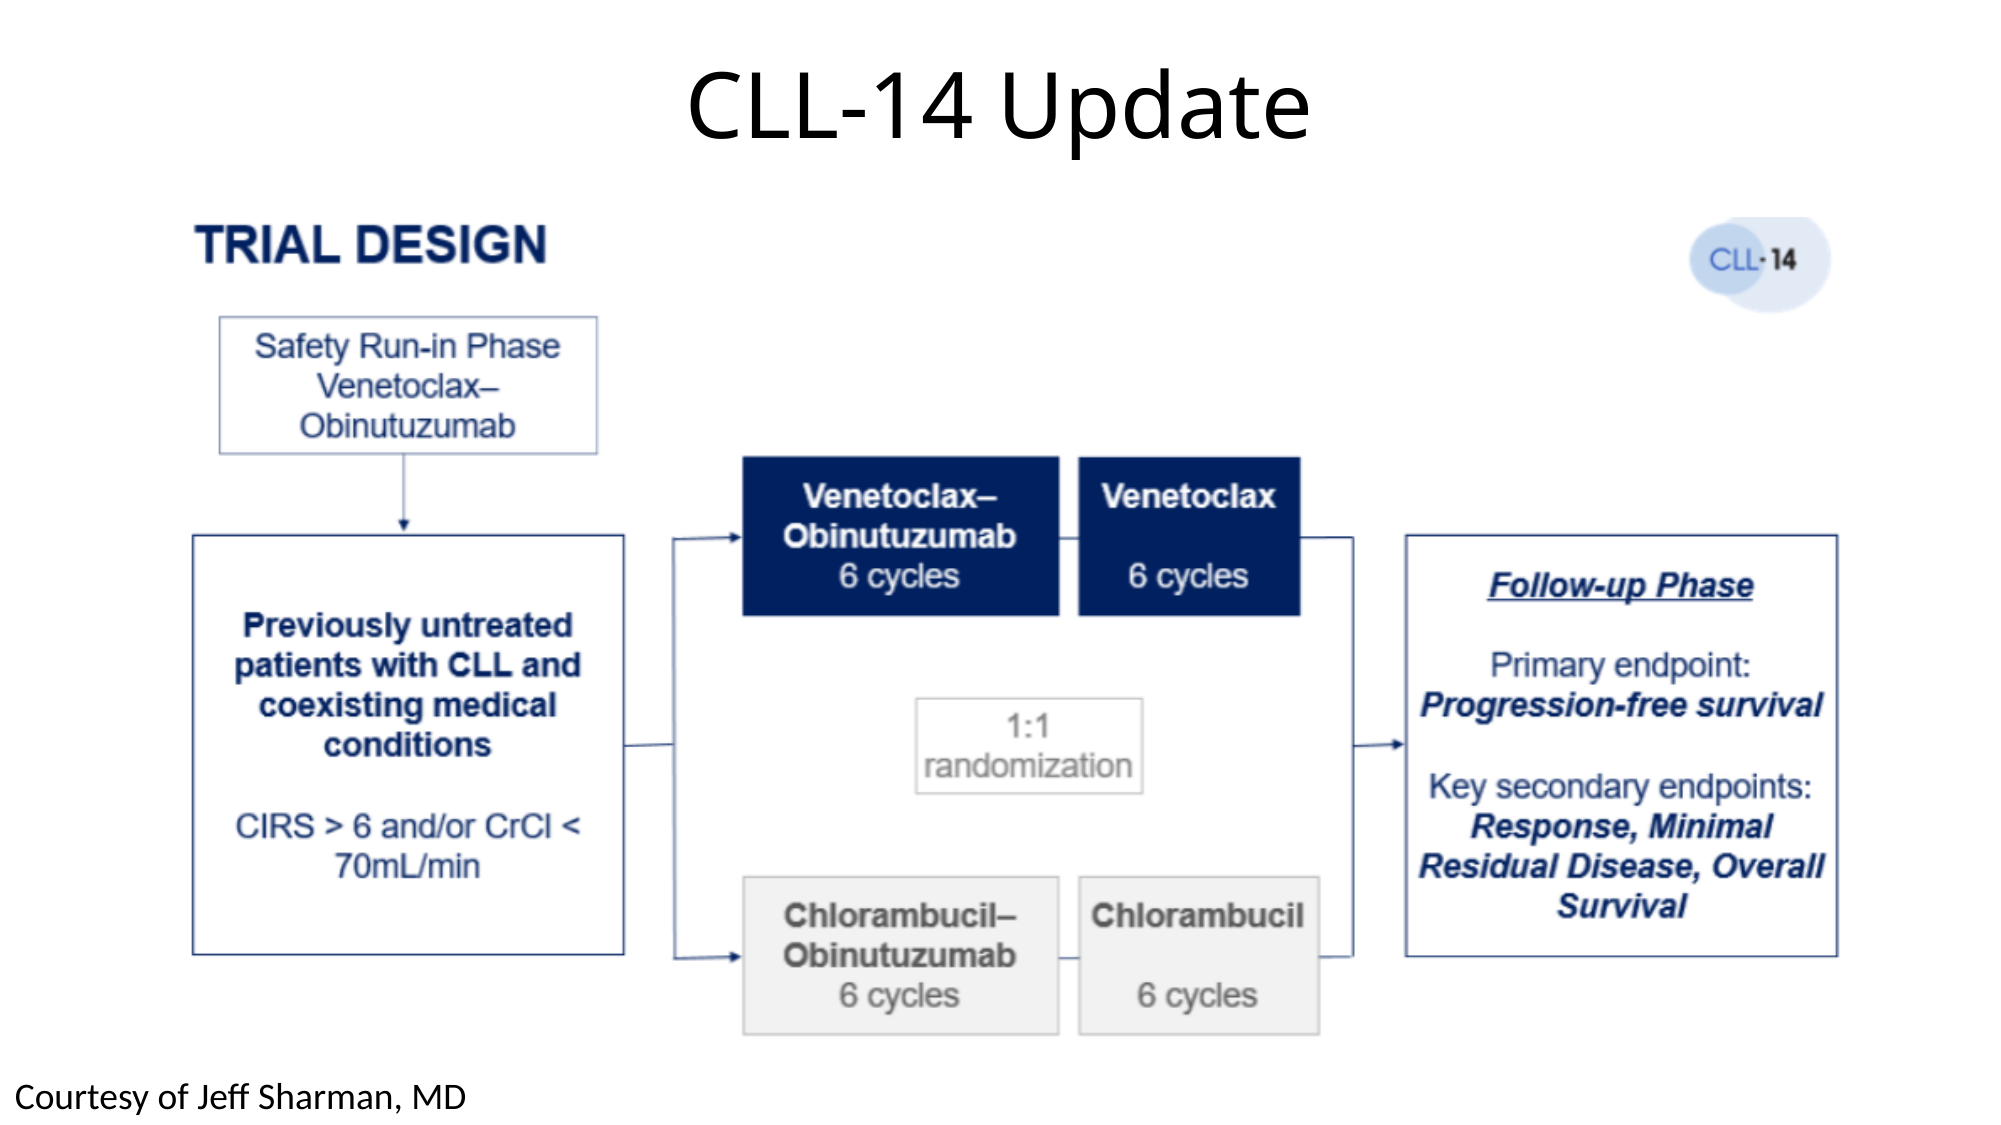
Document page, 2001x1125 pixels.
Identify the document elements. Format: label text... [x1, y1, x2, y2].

picture [177, 217, 1863, 1050]
title CLL-14 Update [137, 0, 1863, 218]
text_box Courtesy of Jeff Sharman, MD [0, 1064, 1012, 1125]
